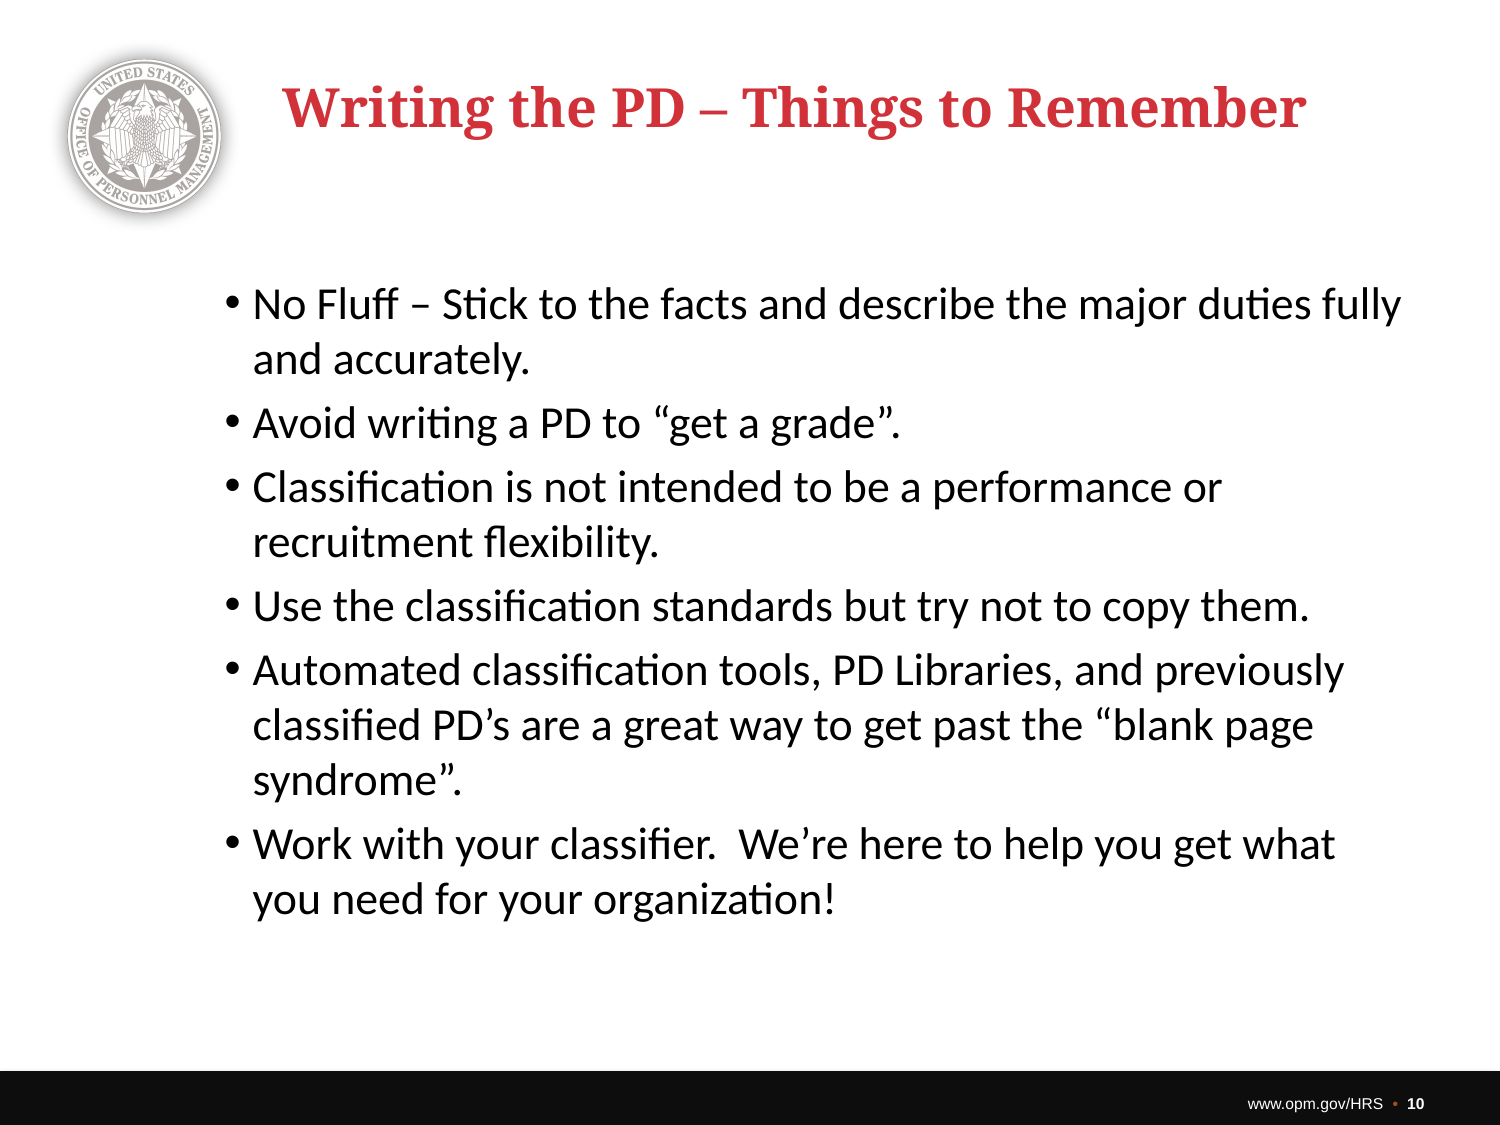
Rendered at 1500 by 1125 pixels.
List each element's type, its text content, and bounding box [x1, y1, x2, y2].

list No Fluff – Stick to the facts and describe the major duties fully and accurately. Avoid writing a PD to “get a grade”. Classification is not intended to be a performance or recruitment flexibility. Use the classification standards but try not to copy them. Automated classification tools, PD Libraries, and previously classified PD’s are a great way to get past the “blank page syndrome”. Work with your classifier. We’re here to help you get what you need for your organization! [209, 266, 1425, 1059]
picture [41, 36, 241, 231]
title Writing the PD – Things to Remember [267, 45, 1425, 167]
